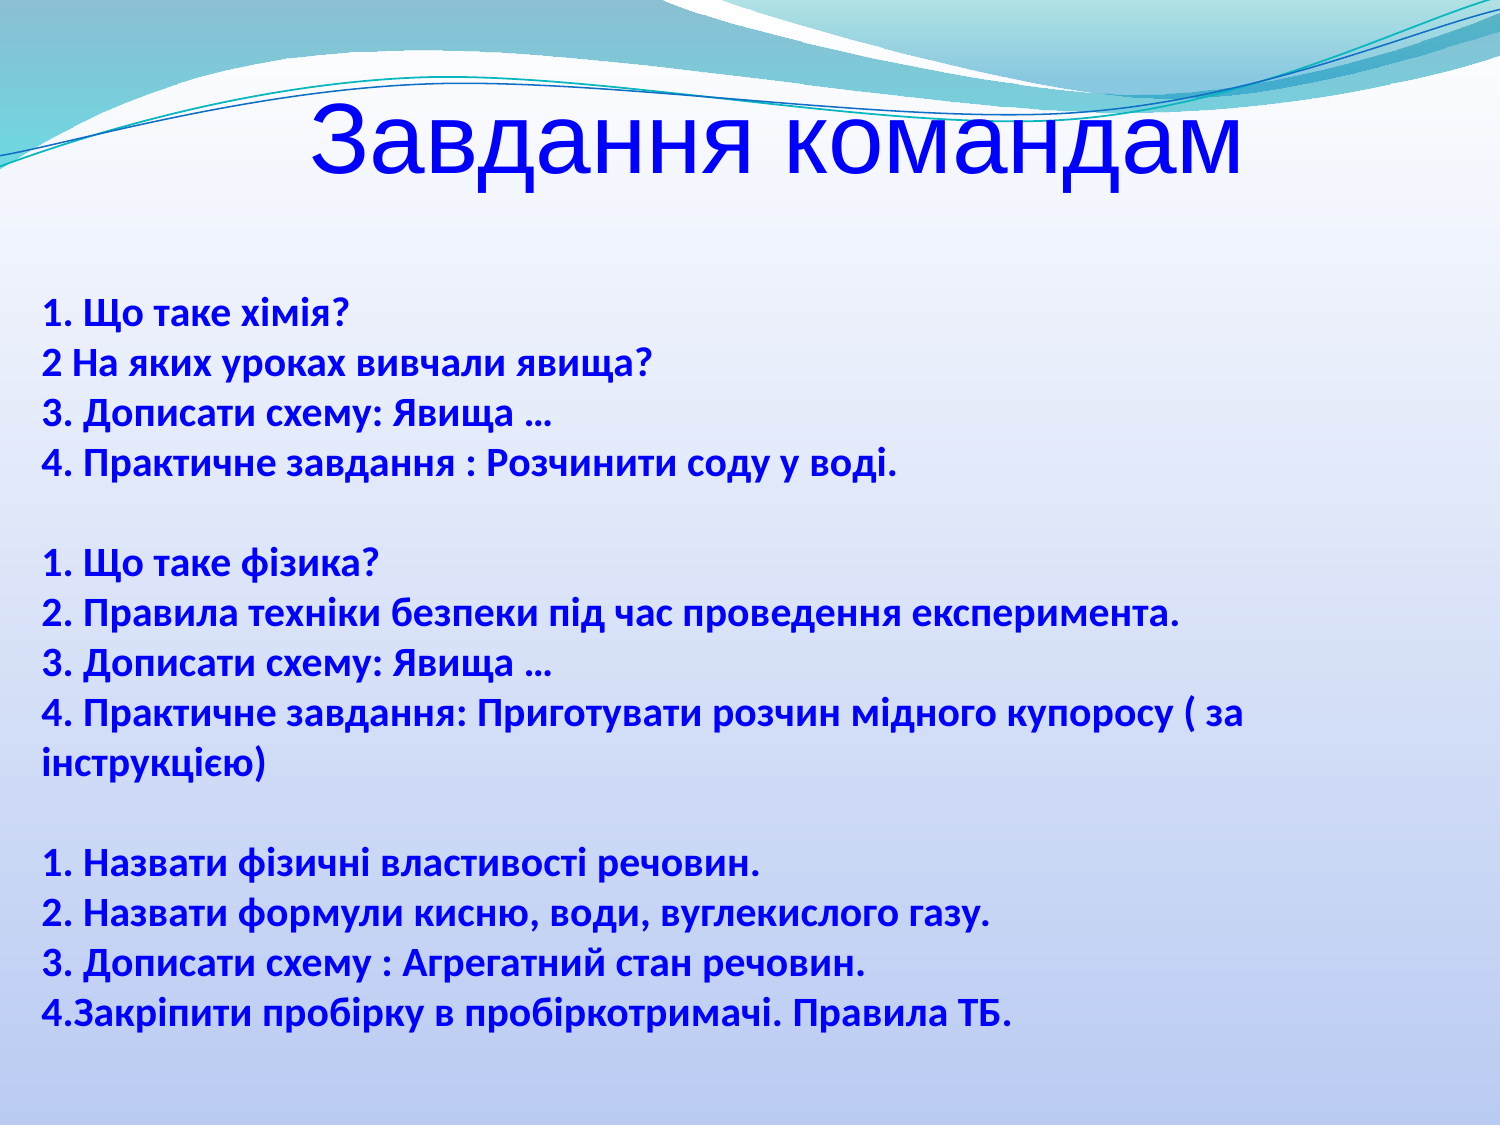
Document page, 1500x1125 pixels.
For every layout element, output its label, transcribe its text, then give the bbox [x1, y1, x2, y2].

text_box Завдання командам [294, 66, 1261, 202]
title 1. Що таке хімія? 2 На яких уроках вивчали явища? 3. Дописати схему: Явища … 4. Практичне завдання : Розчинити соду у воді. 1. Що таке фізика? 2. Правила техніки безпеки під час проведення експеримента. 3. Дописати схему: Явища … 4. Практичне завдання: Приготувати розчин мідного купоросу ( за інструкцією) 1. Назвати фізичні властивості речовин. 2. Назвати формули кисню, води, вуглекислого газу. 3. Дописати схему : Агрегатний стан речовин. 4.Закріпити пробірку в пробіркотримачі. Правила ТБ. [41, 290, 1440, 1036]
